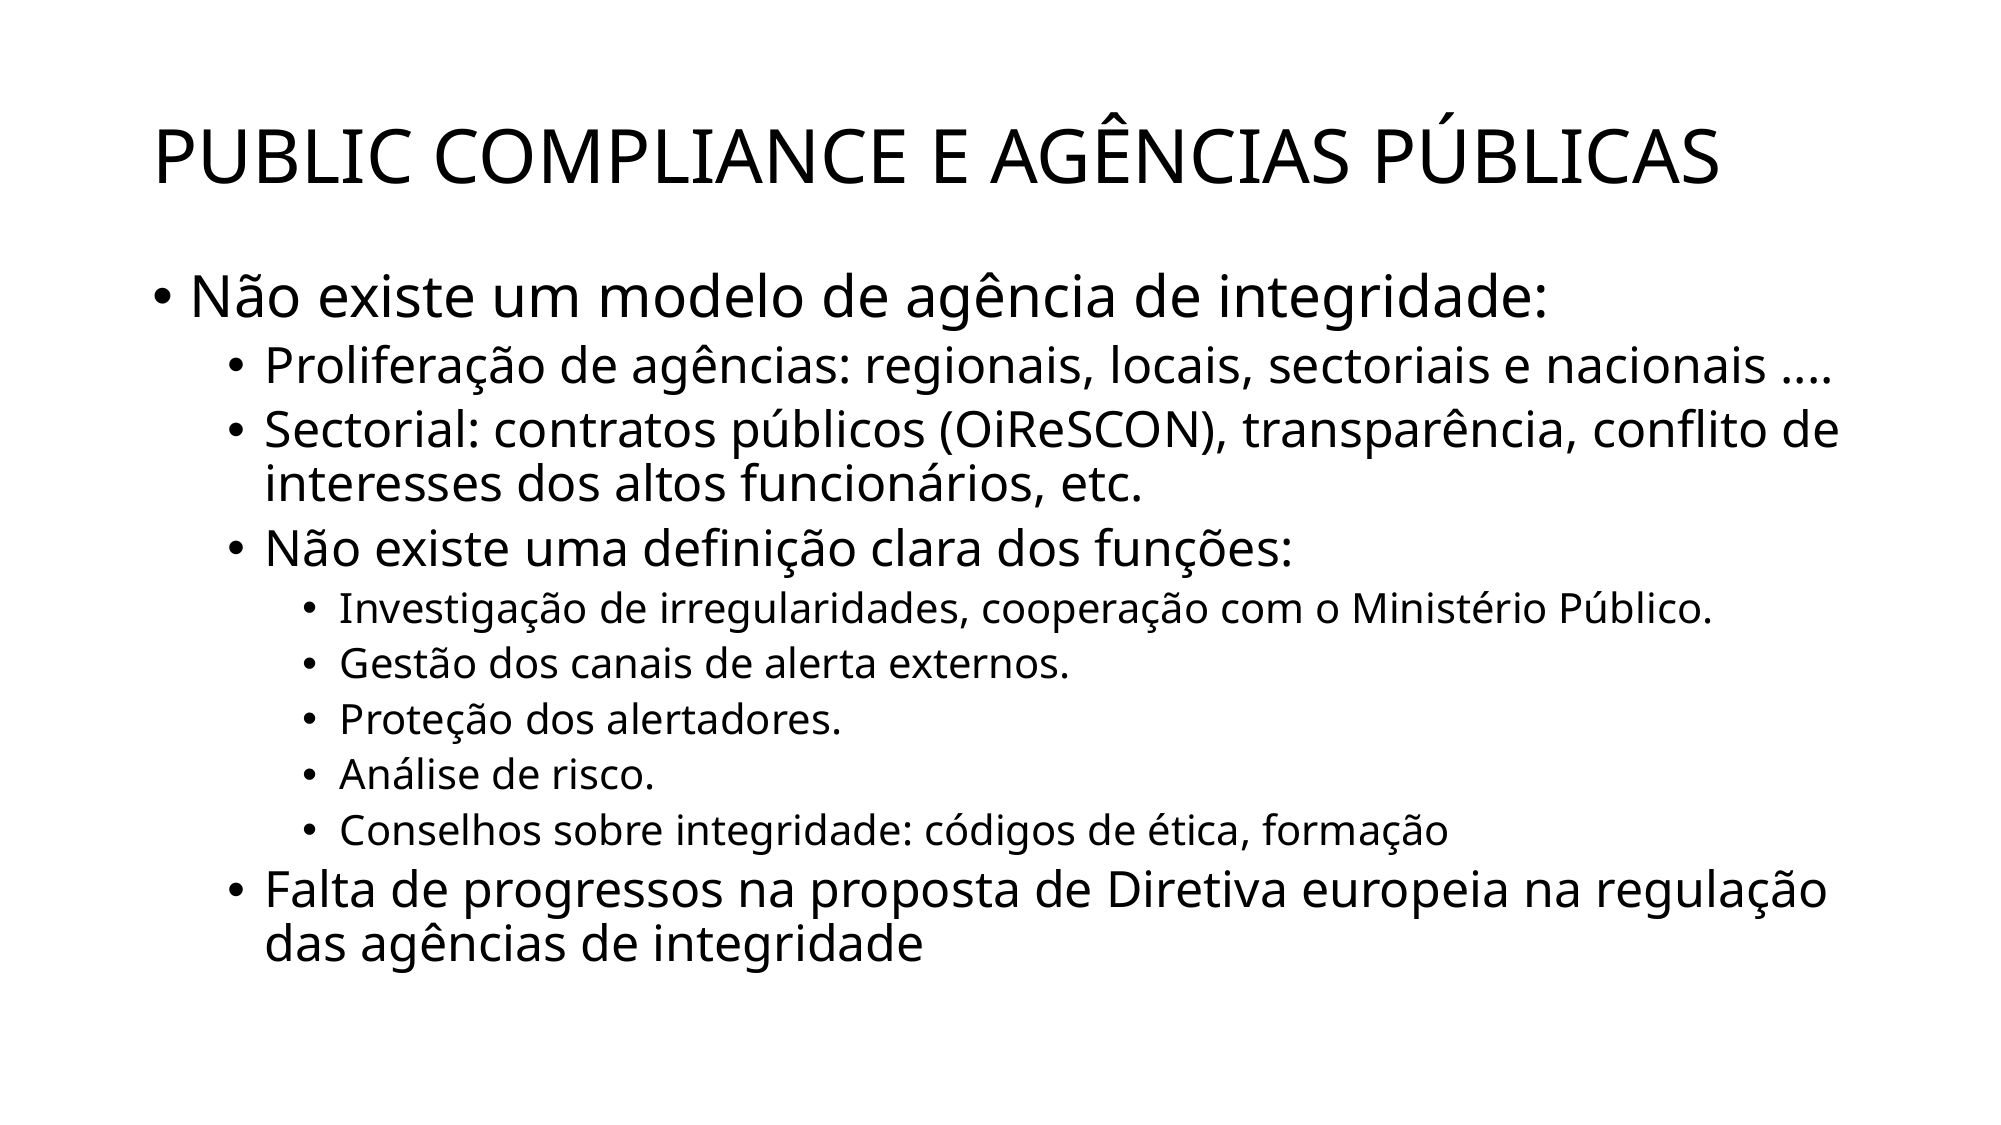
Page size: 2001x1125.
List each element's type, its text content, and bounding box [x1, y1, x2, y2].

title PUBLIC COMPLIANCE E AGÊNCIAS PÚBLICAS [137, 59, 1863, 259]
list Não existe um modelo de agência de integridade: Proliferação de agências: regionais, locais, sectoriais e nacionais .... Sectorial: contratos públicos (OiReSCON), transparência, conflito de interesses dos altos funcionários, etc. Não existe uma definição clara dos funções: Investigação de irregularidades, cooperação com o Ministério Público. Gestão dos canais de alerta externos. Proteção dos alertadores. Análise de risco. Conselhos sobre integridade: códigos de ética, formação Falta de progressos na proposta de Diretiva europeia na regulação das agências de integridade [137, 259, 1863, 1014]
